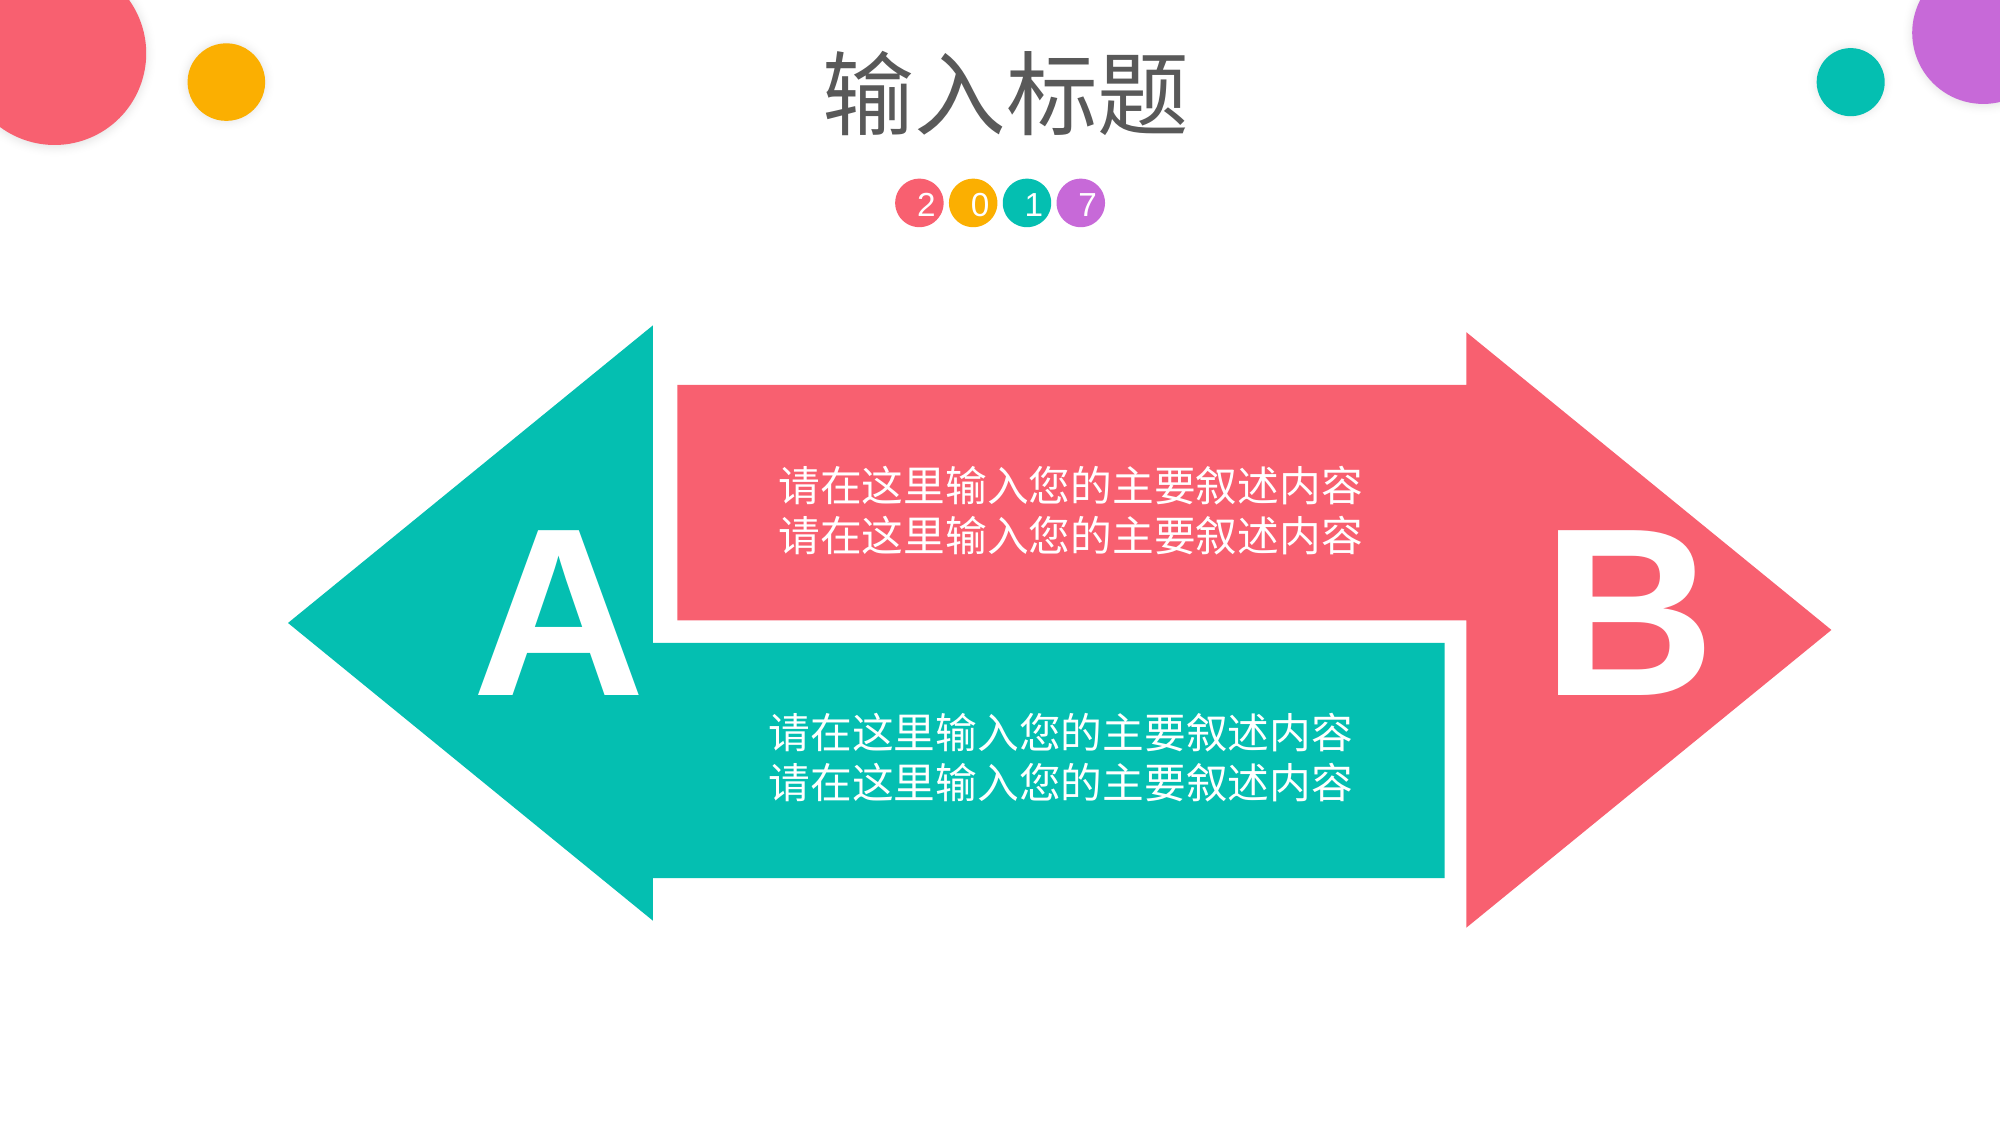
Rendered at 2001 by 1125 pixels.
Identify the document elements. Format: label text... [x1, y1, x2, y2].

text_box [677, 332, 1832, 928]
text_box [895, 178, 1105, 228]
text_box 输入标题 [807, 29, 1205, 155]
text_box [287, 325, 1445, 921]
text_box [1911, 0, 2000, 105]
text_box [1815, 47, 1886, 118]
text_box [0, 0, 148, 147]
text_box [186, 42, 267, 122]
